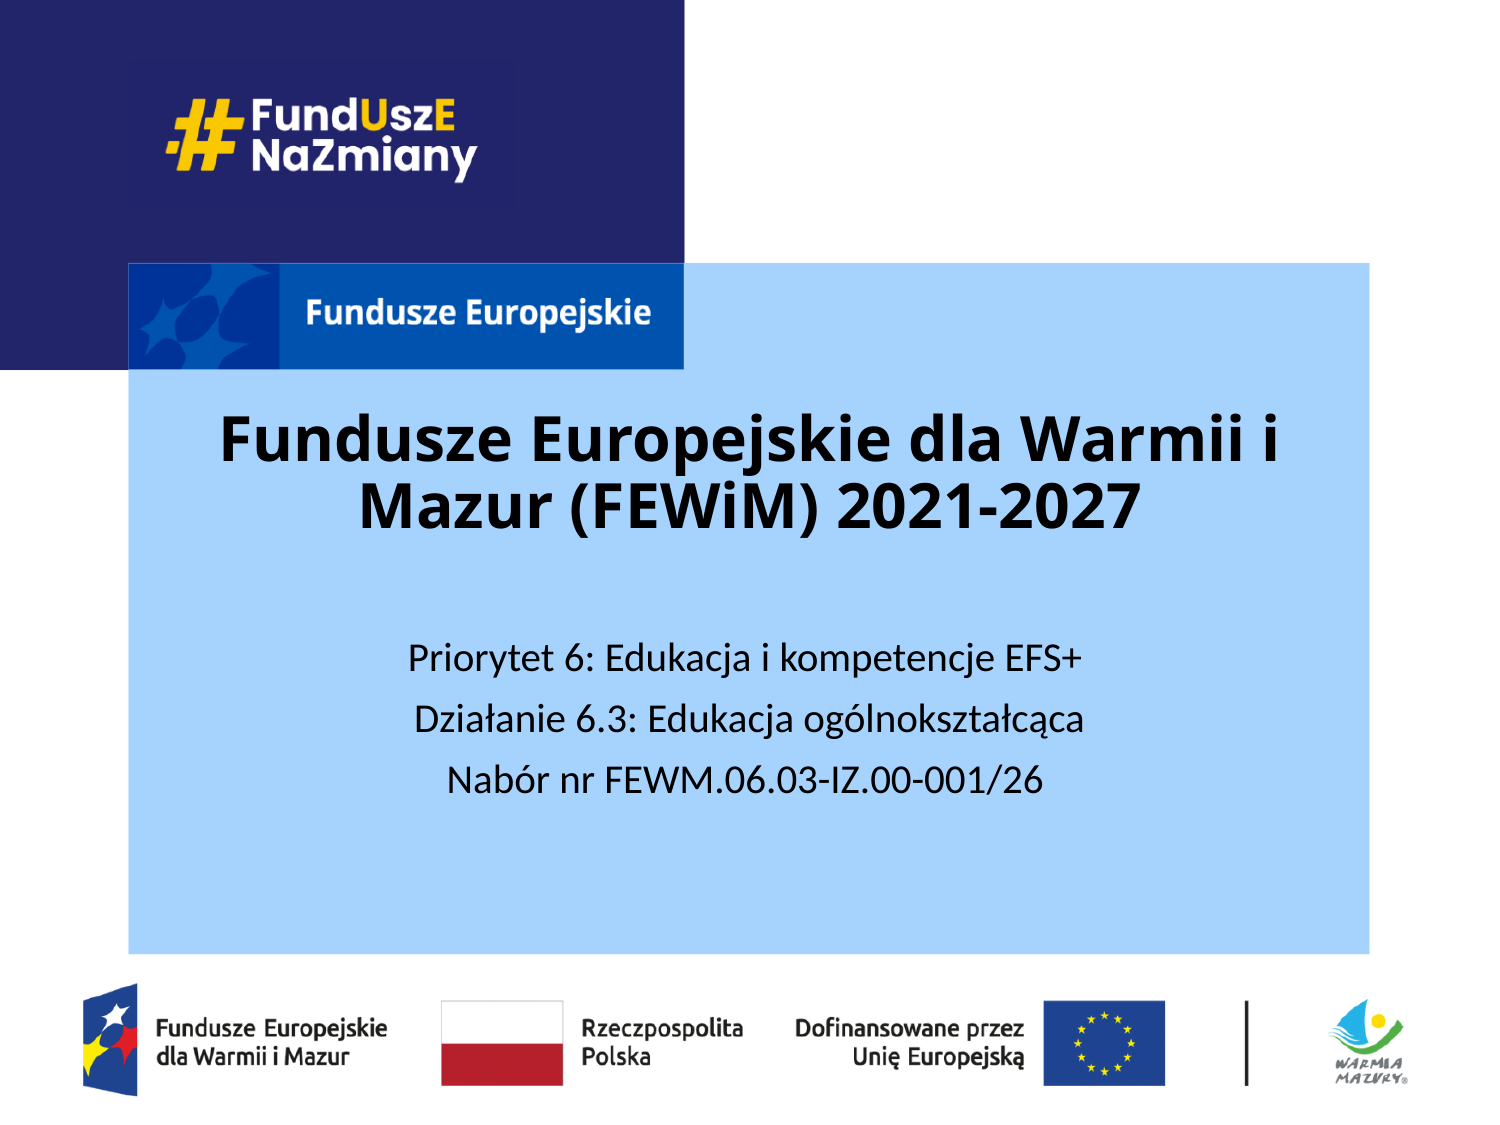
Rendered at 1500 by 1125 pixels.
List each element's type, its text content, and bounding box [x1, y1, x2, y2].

title Fundusze Europejskie dla Warmii i Mazur (FEWiM) 2021-2027 [187, 387, 1313, 563]
subtitle Priorytet 6: Edukacja i kompetencje EFS+ Działanie 6.3: Edukacja ogólnokształcąca Nabór nr FEWM.06.03-IZ.00-001/26 [187, 563, 1313, 917]
picture [0, 0, 1499, 1125]
